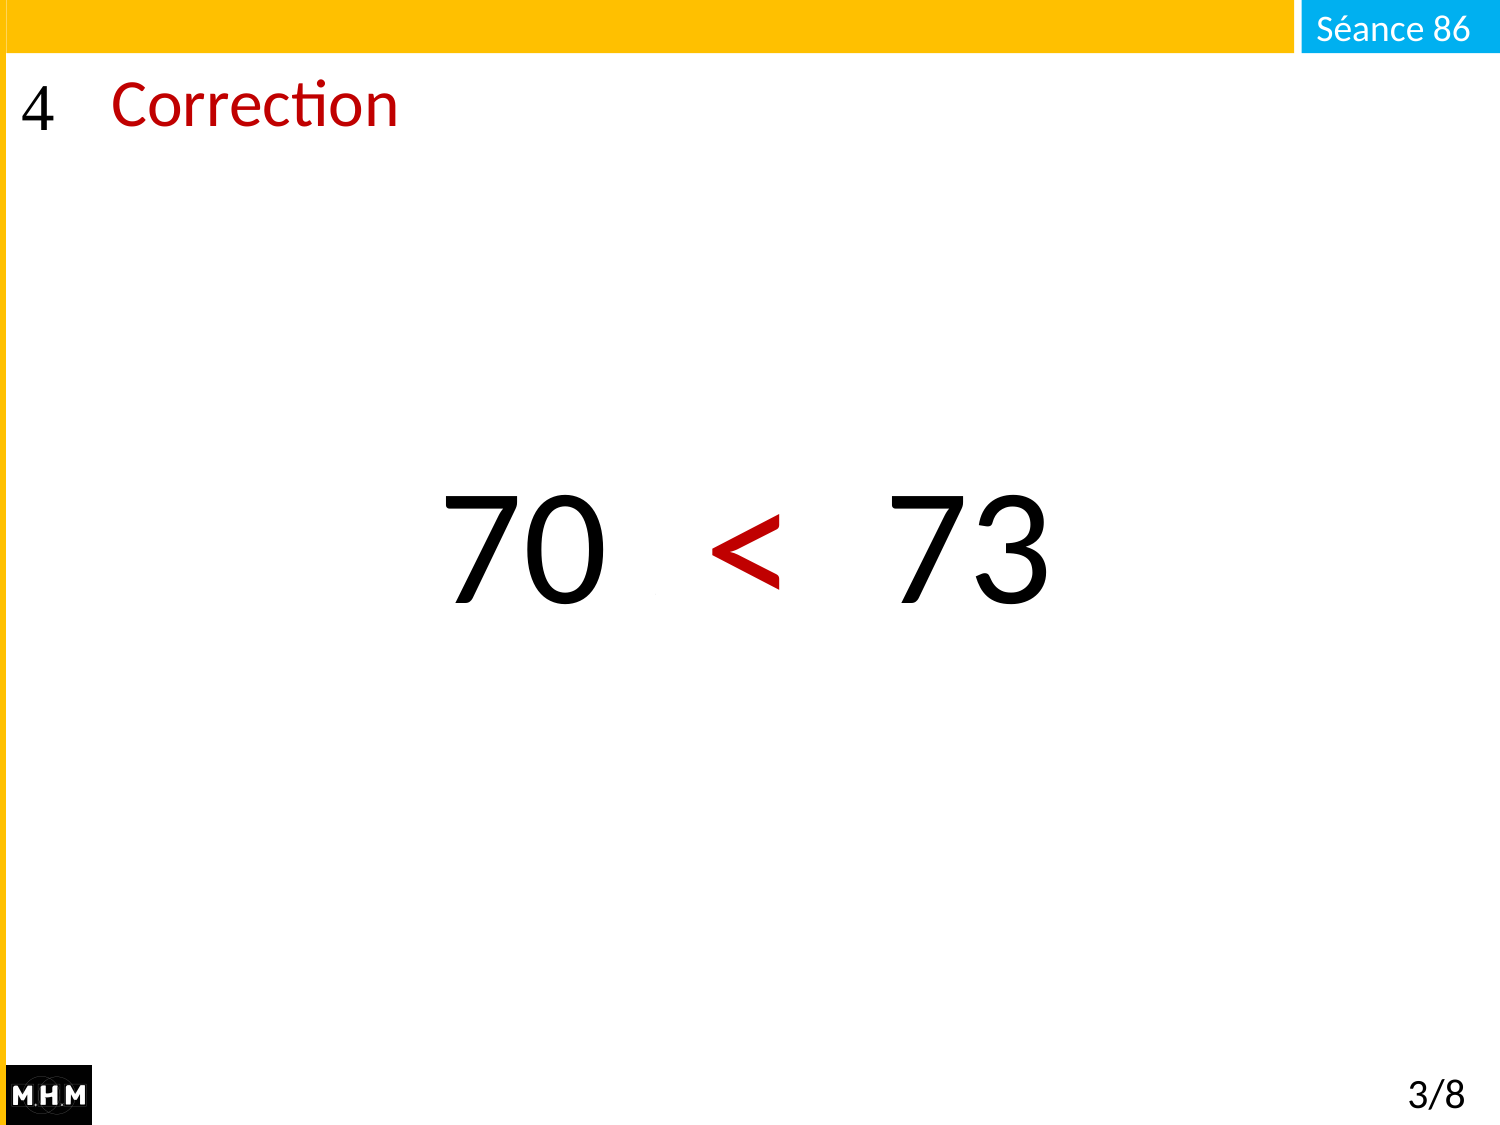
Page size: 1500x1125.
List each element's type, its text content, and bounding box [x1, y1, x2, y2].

list 3/8 [1373, 1064, 1500, 1125]
text_box 70 . . . 73 [844, 429, 1101, 645]
text_box < [655, 419, 844, 655]
title Correction [96, 60, 1391, 149]
picture [6, 1065, 92, 1125]
text_box 70 . . . 73 [424, 429, 655, 645]
